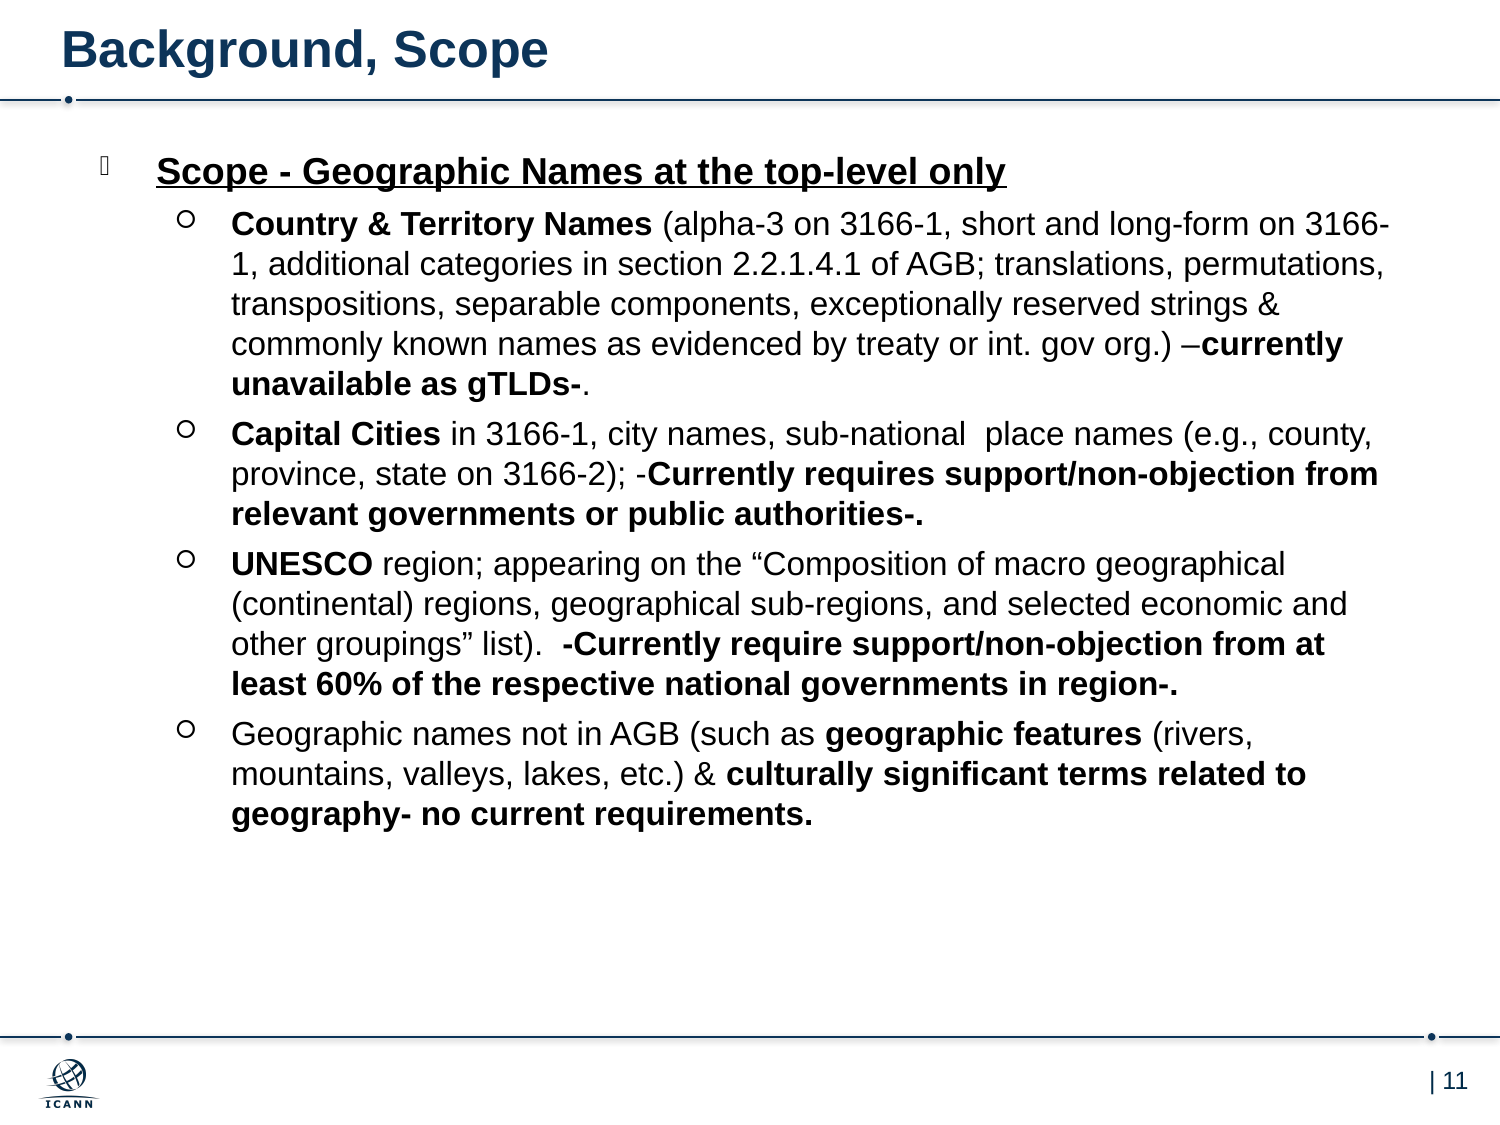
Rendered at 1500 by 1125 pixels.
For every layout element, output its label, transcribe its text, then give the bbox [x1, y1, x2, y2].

title Background, Scope [61, 7, 1376, 82]
picture [38, 1059, 100, 1108]
list Scope - Geographic Names at the top-level only Country & Territory Names (alpha-3 on 3166-1, short and long-form on 3166-1, additional categories in section 2.2.1.4.1 of AGB; translations, permutations, transpositions, separable components, exceptionally reserved strings & commonly known names as evidenced by treaty or int. gov org.) –currently unavailable as gTLDs-. Capital Cities in 3166-1, city names, sub-national place names (e.g., county, province, state on 3166-2); -Currently requires support/non-objection from relevant governments or public authorities-. UNESCO region; appearing on the “Composition of macro geographical (continental) regions, geographical sub-regions, and selected economic and other groupings” list). -Currently require support/non-objection from at least 60% of the respective national governments in region-. Geographic names not in AGB (such as geographic features (rivers, mountains, valleys, lakes, etc.) & culturally significant terms related to geography- no current requirements. [99, 146, 1398, 992]
